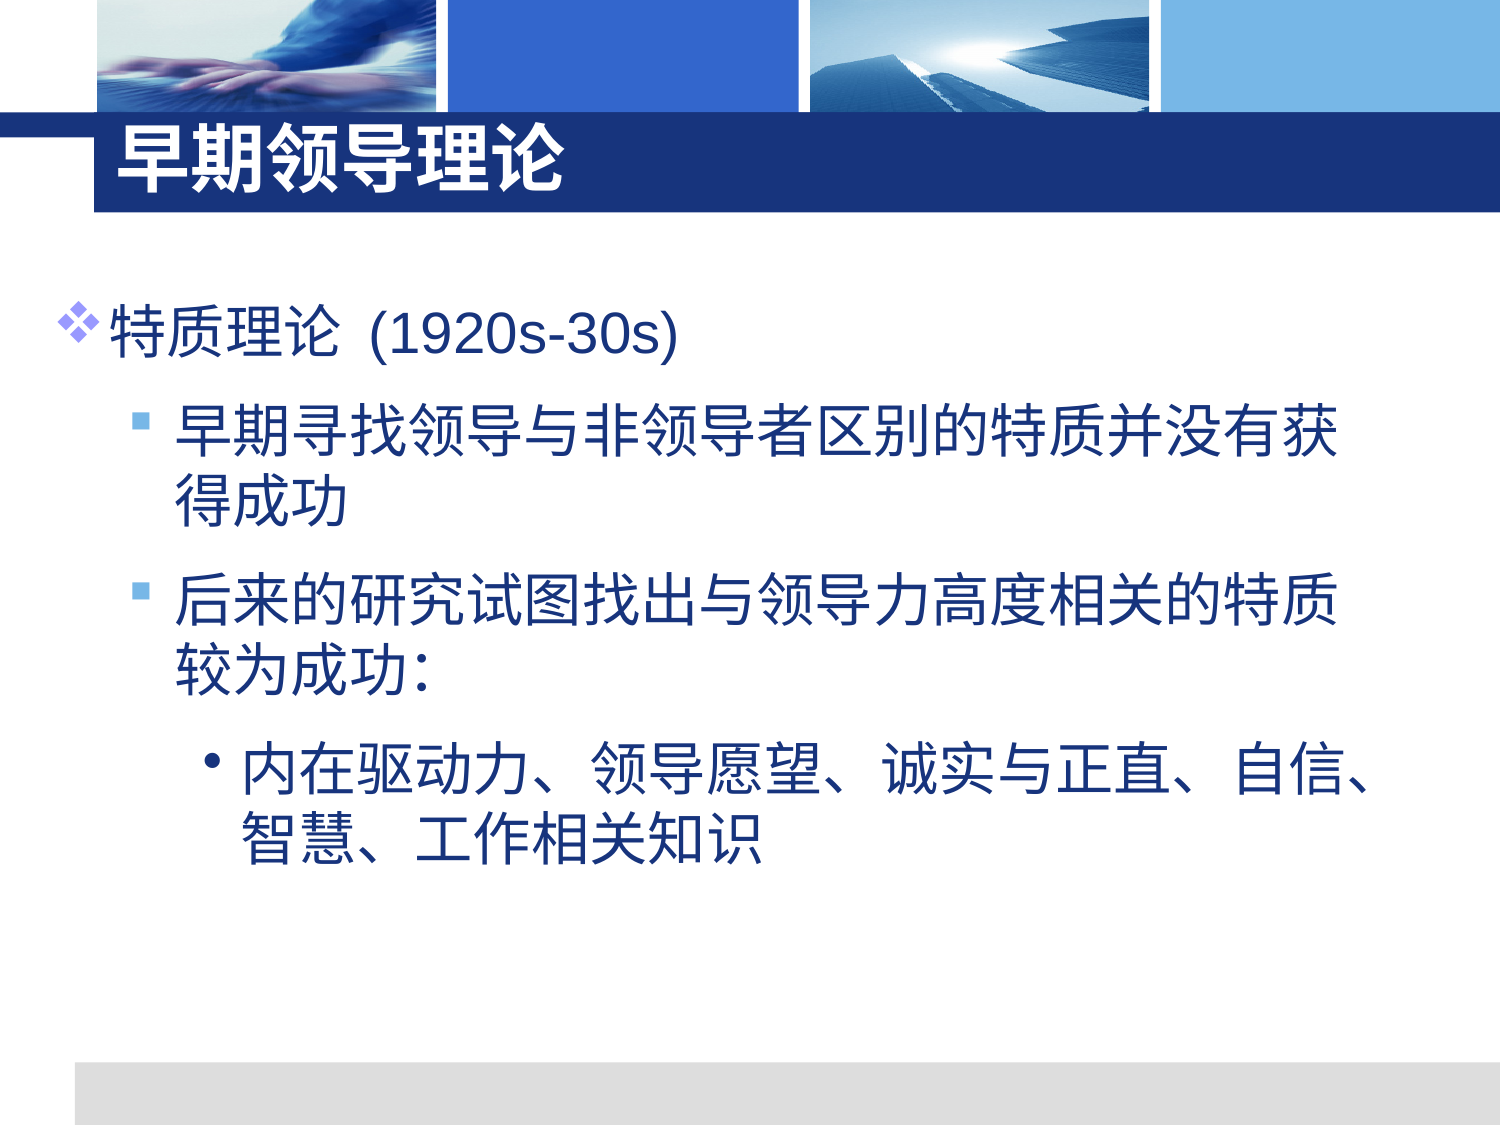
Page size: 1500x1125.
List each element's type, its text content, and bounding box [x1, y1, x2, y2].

title 早期领导理论 [100, 90, 1068, 224]
list 特质理论 (1920s-30s) 早期寻找领导与非领导者区别的特质并没有获得成功 后来的研究试图找出与领导力高度相关的特质较为成功： 内在驱动力、领导愿望、诚实与正直、自信、智慧、工作相关知识 [37, 287, 1388, 1008]
picture [97, 0, 437, 112]
picture [810, 0, 1150, 112]
